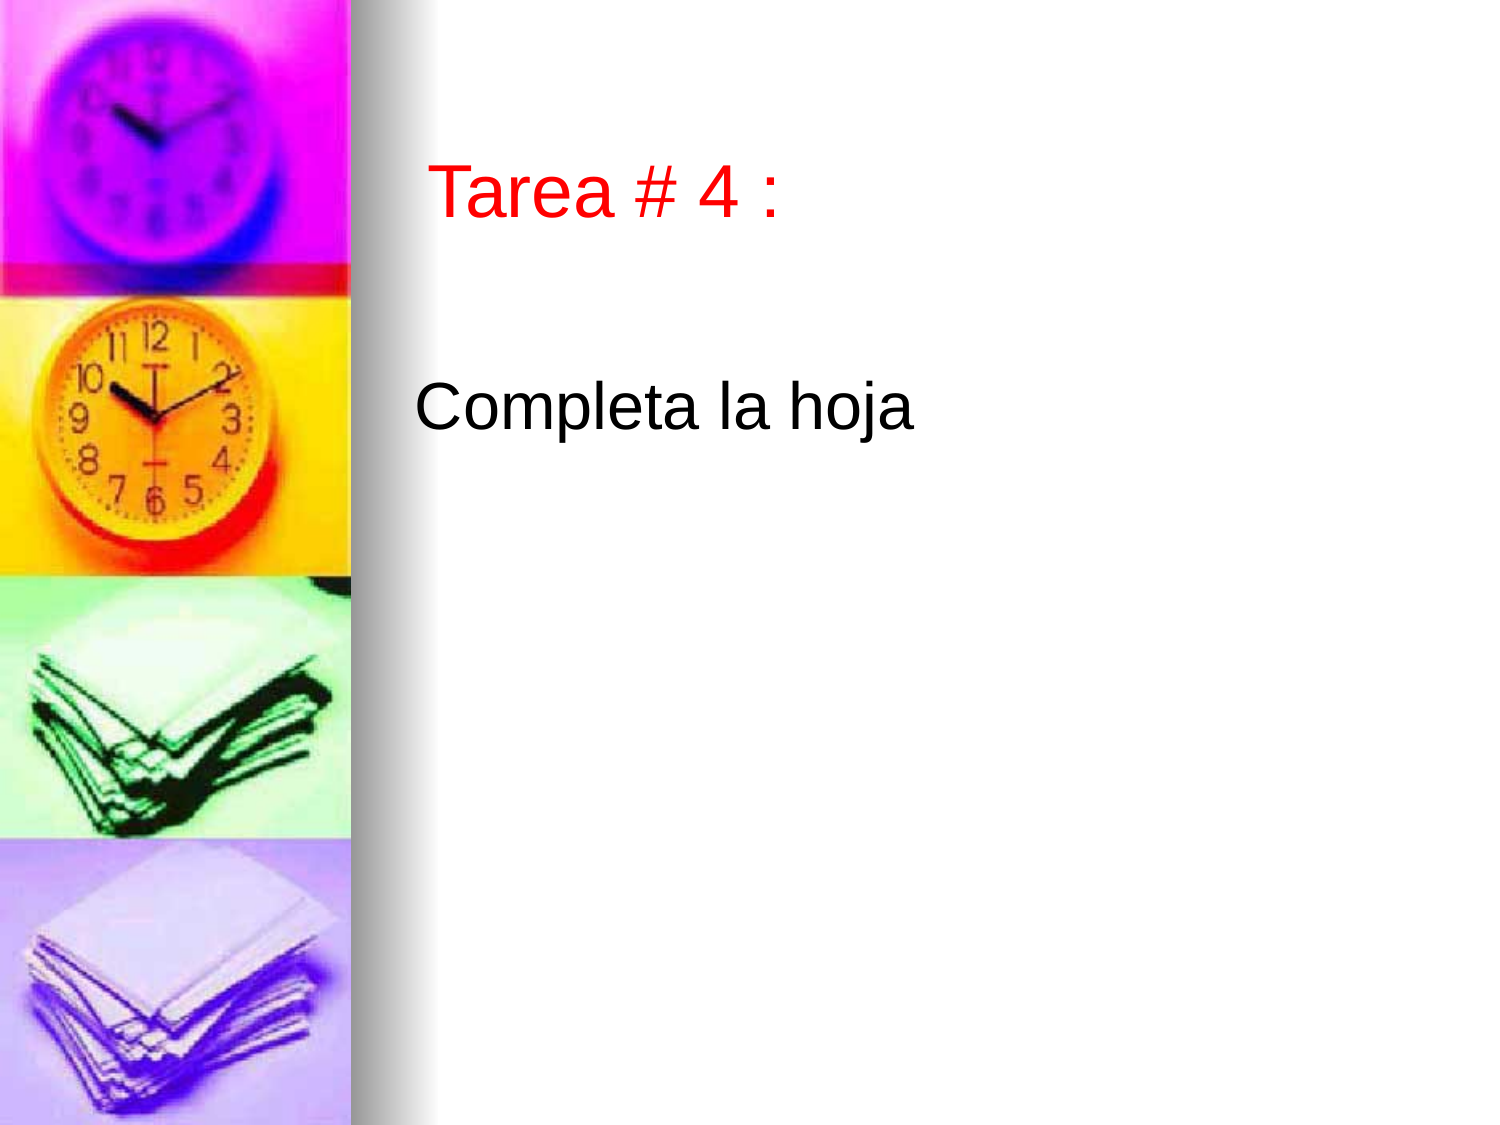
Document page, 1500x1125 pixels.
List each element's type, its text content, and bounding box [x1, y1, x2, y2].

list Completa la hoja [399, 262, 1450, 1088]
title Tarea # 4 : [412, 87, 1463, 288]
picture [0, 0, 351, 1125]
